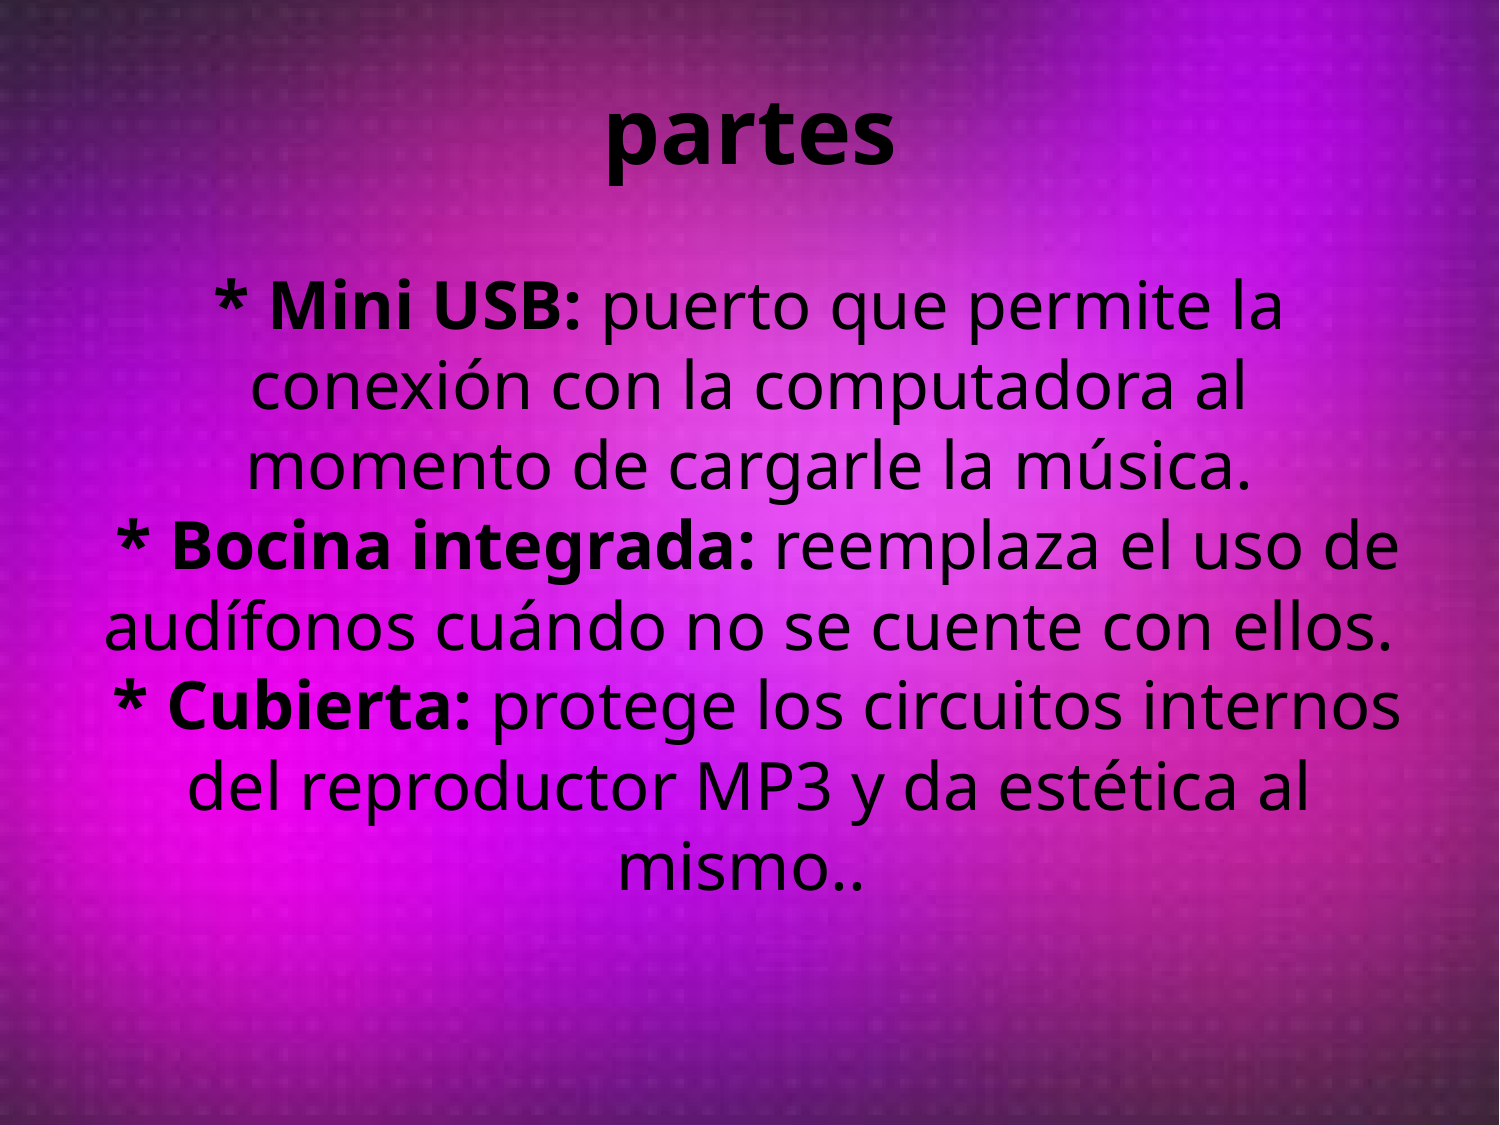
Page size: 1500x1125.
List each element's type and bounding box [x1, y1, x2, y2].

list [0, 0, 1499, 1125]
